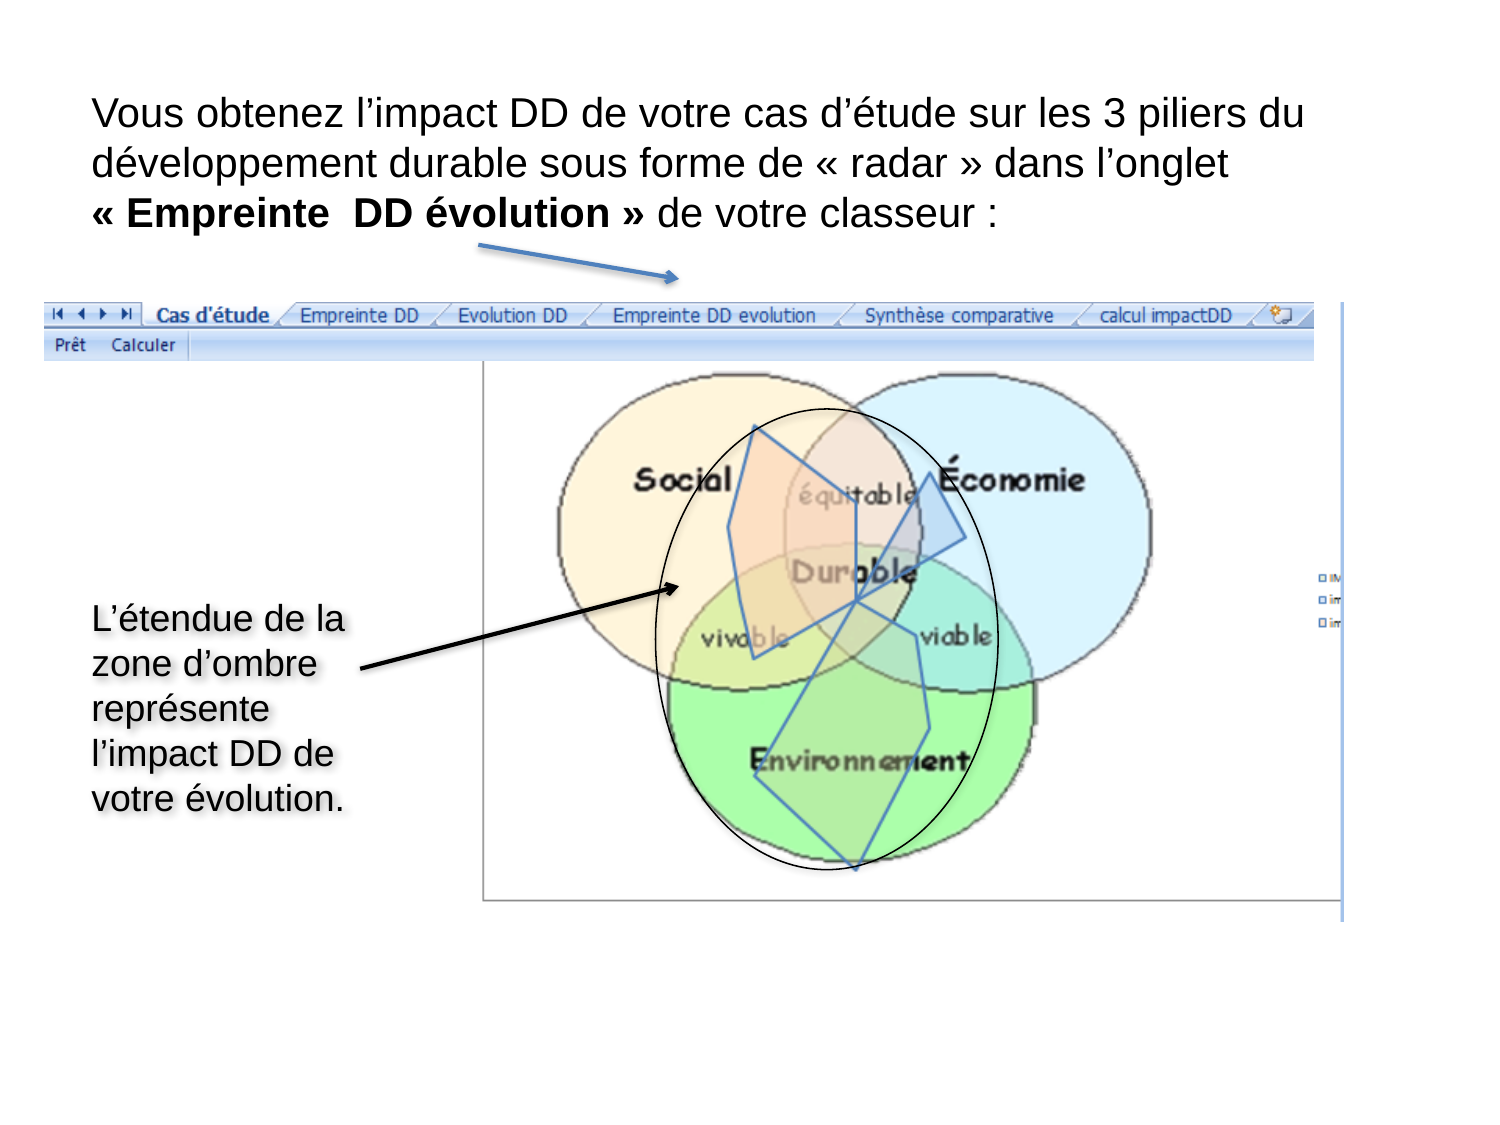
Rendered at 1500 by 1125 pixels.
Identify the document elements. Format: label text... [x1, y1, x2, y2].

text_box L’étendue de la zone d’ombre représente l’impact DD de votre évolution. [76, 586, 408, 826]
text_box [477, 244, 680, 280]
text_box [359, 585, 680, 669]
picture [44, 302, 1345, 922]
text_box Vous obtenez l’impact DD de votre cas d’étude sur les 3 piliers du développement durable sous forme de « radar » dans l’onglet « Empreinte DD évolution » de votre classeur : [76, 78, 1459, 243]
